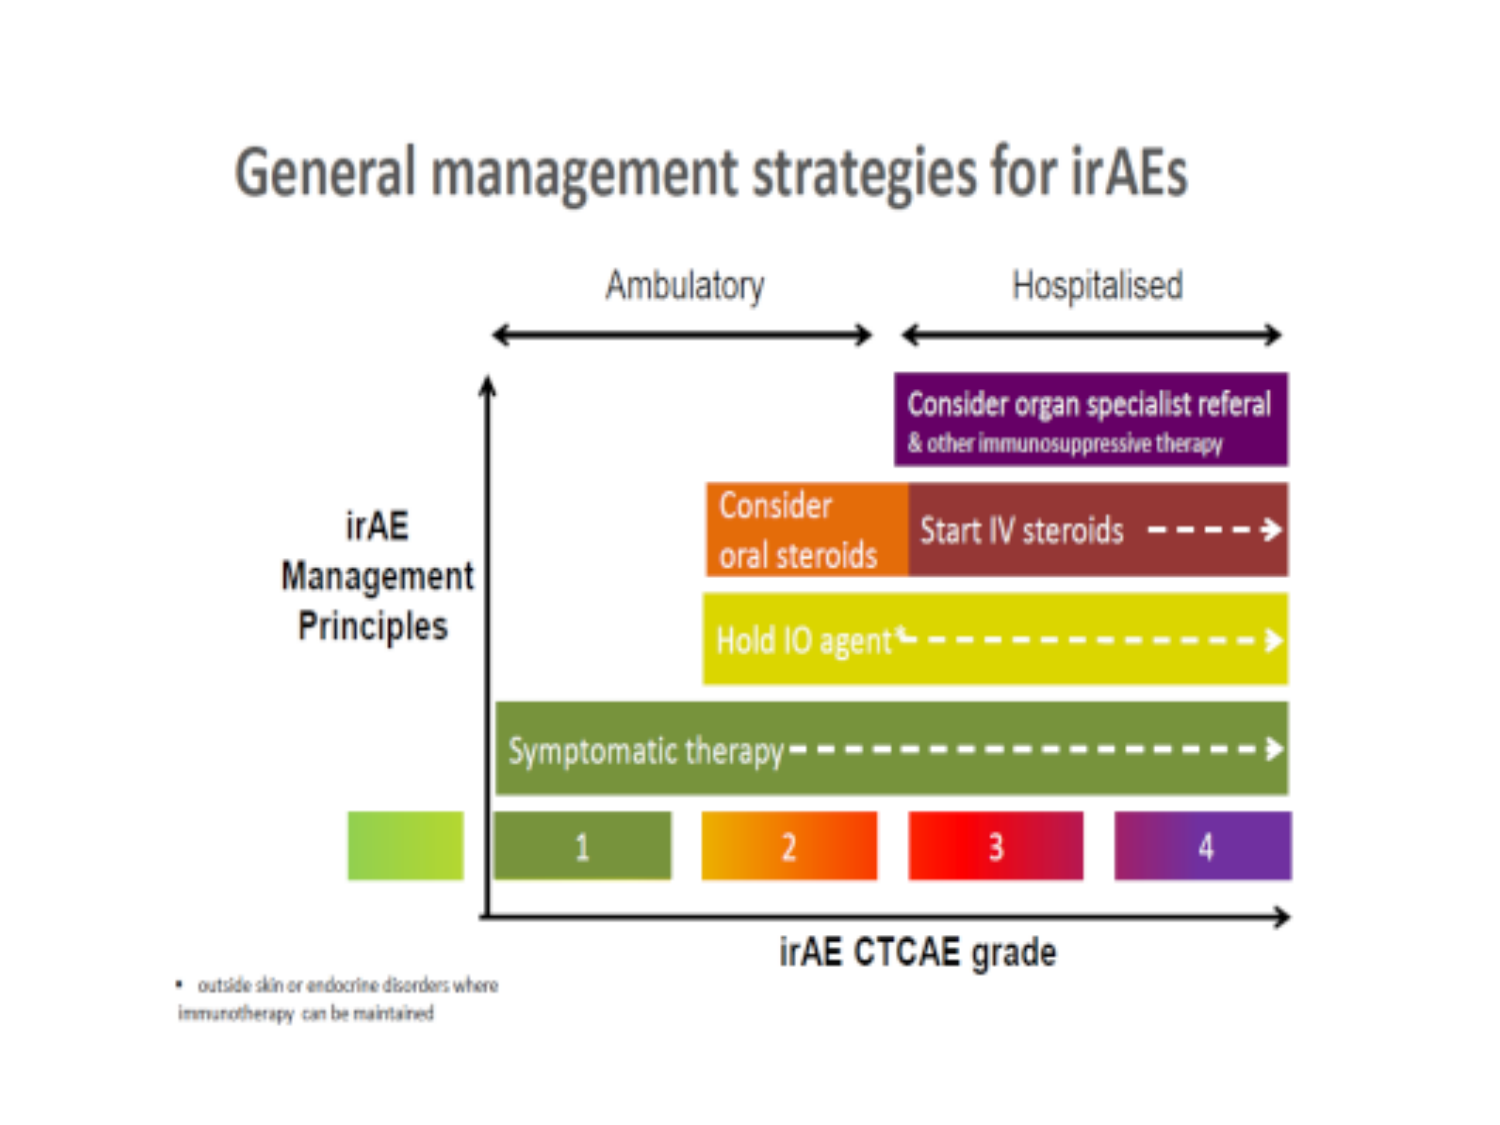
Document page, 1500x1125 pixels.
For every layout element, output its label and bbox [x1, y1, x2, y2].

list [174, 112, 1401, 1032]
